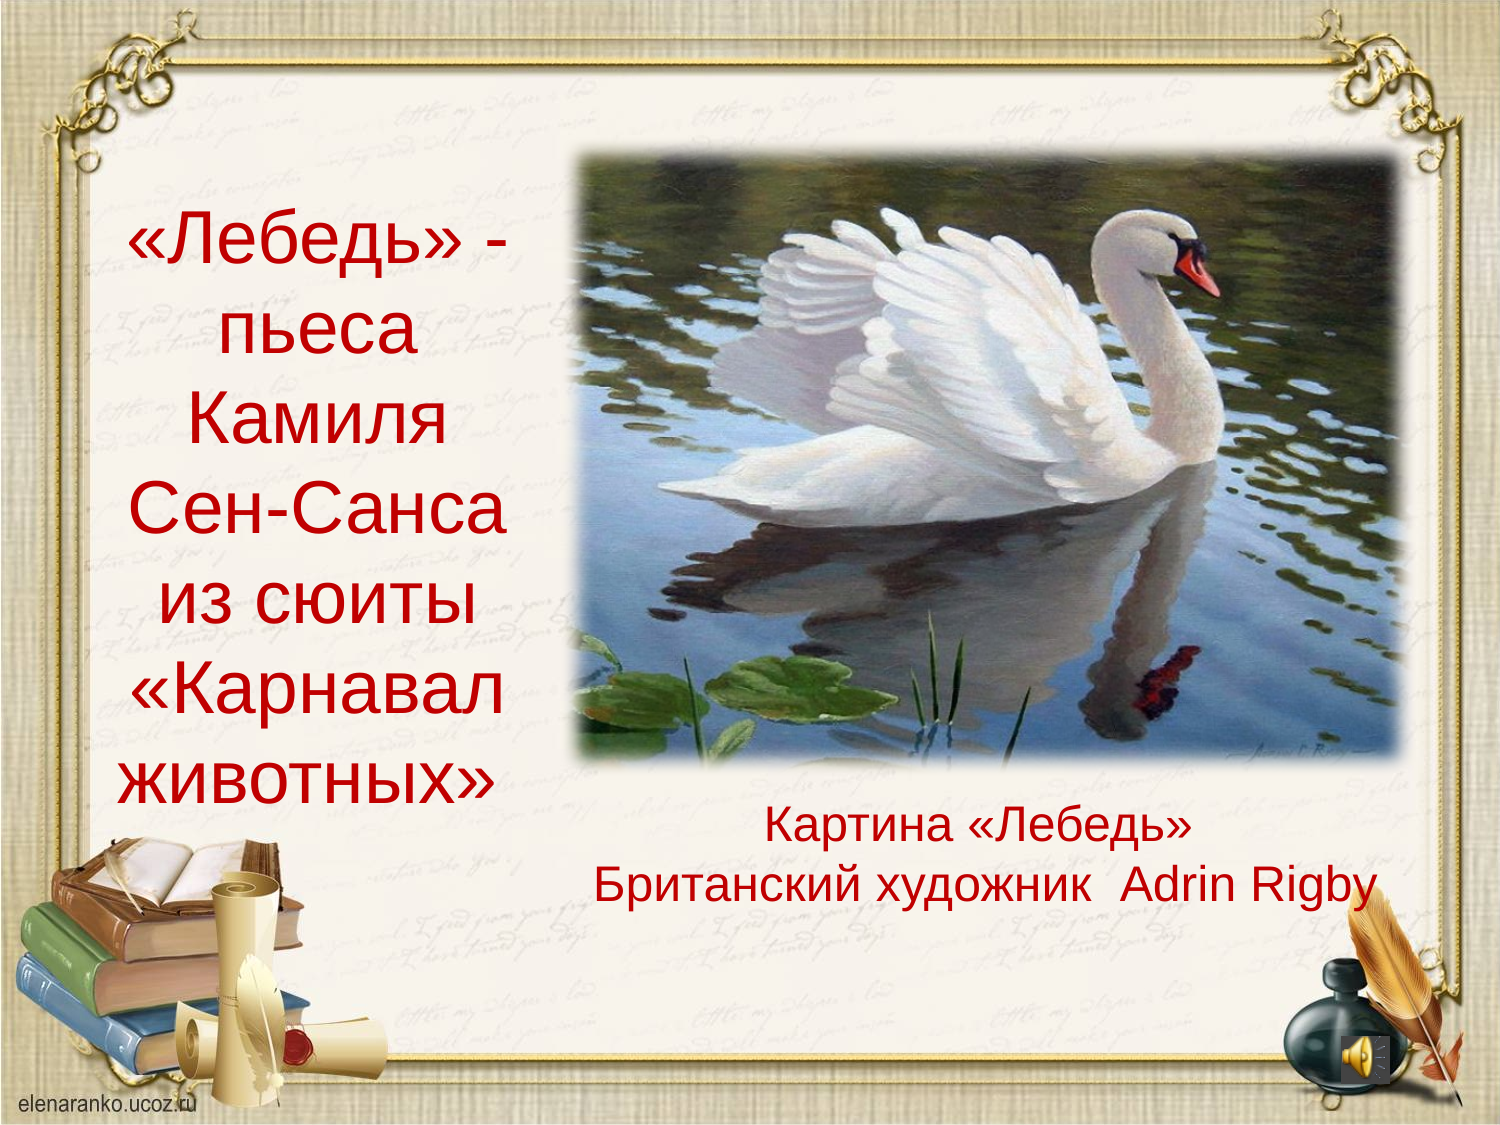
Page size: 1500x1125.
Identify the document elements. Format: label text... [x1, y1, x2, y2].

title «Лебедь» -пьеса Камиля Сен-Санса из сюиты «Карнавал животных» [98, 172, 538, 835]
picture [0, 0, 1500, 1125]
text_box Картина «Лебедь» Британский художник Adrin Rigby [547, 763, 1424, 941]
